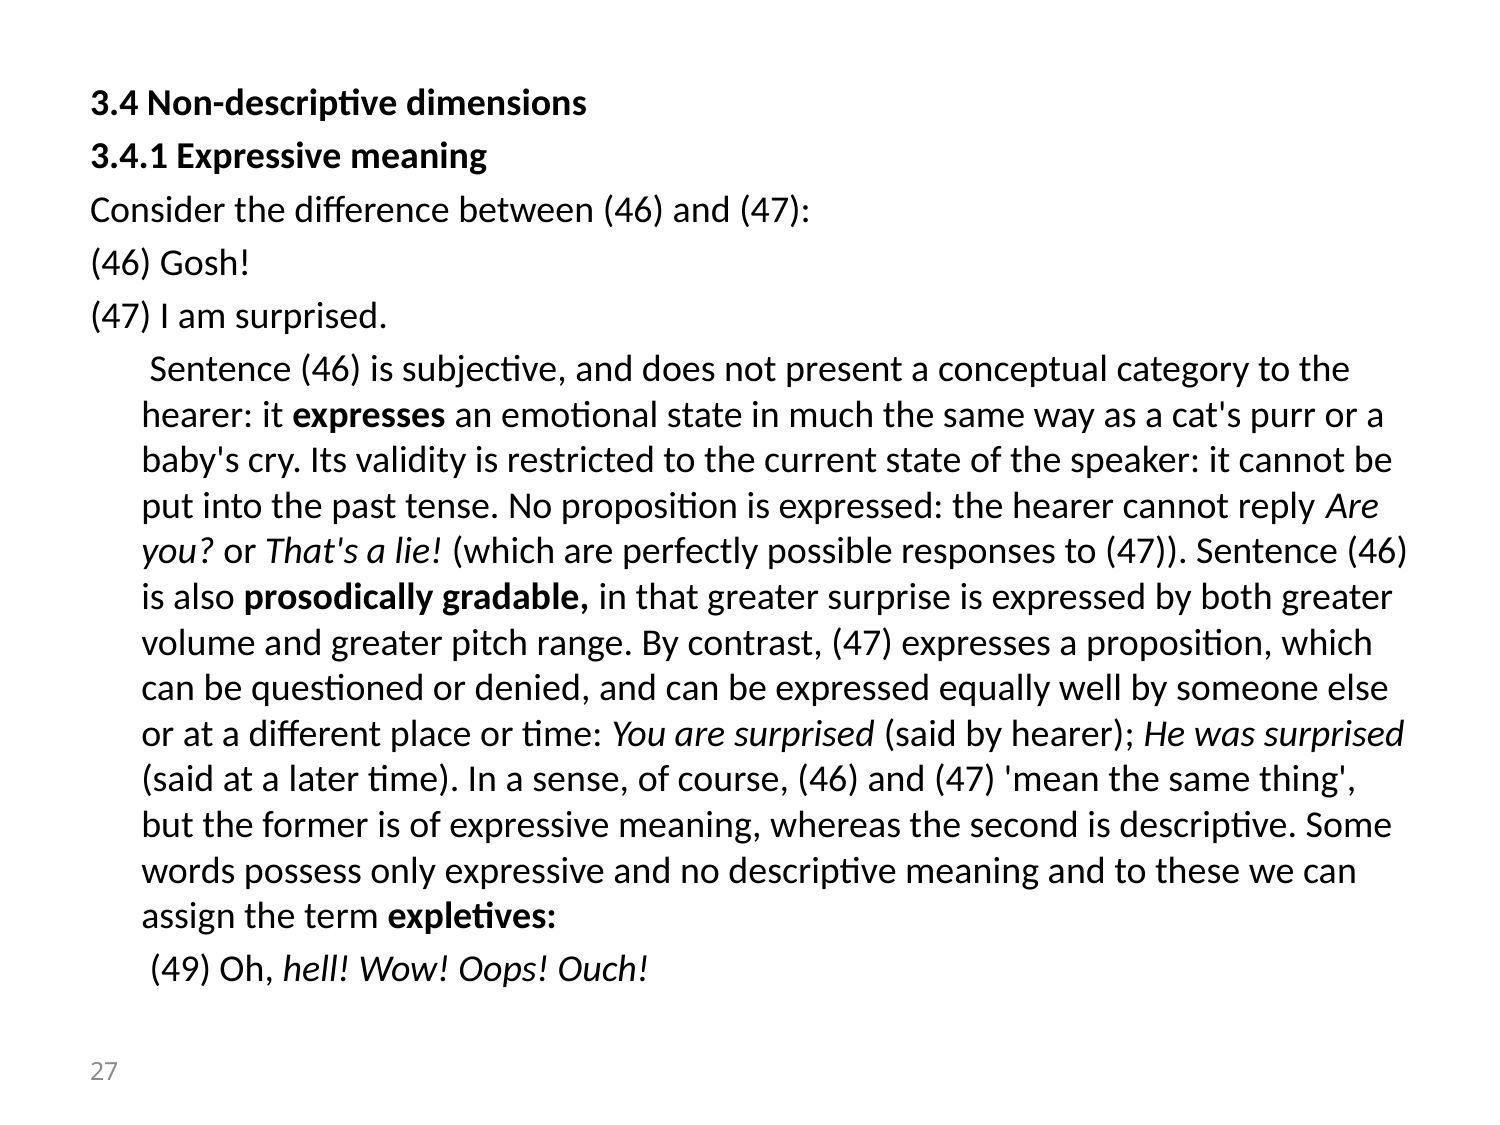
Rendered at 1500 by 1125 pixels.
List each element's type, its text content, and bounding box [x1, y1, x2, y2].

slide_number 27 [75, 1042, 425, 1103]
list 3.4 Non-descriptive dimensions 3.4.1 Expressive meaning Consider the difference between (46) and (47): (46) Gosh! (47) I am surprised. Sentence (46) is subjective, and does not present a conceptual category to the hearer: it expresses an emotional state in much the same way as a cat's purr or a baby's cry. Its validity is restricted to the current state of the speaker: it cannot be put into the past tense. No proposition is expressed: the hearer cannot reply Are you? or That's a lie! (which are perfectly possible responses to (47)). Sentence (46) is also prosodically gradable, in that greater surprise is expressed by both greater volume and greater pitch range. By contrast, (47) expresses a proposition, which can be questioned or denied, and can be expressed equally well by someone else or at a different place or time: You are surprised (said by hearer); He was surprised (said at a later time). In a sense, of course, (46) and (47) 'mean the same thing', but the former is of expressive meaning, whereas the second is descriptive. Some words possess only expressive and no descriptive meaning and to these we can assign the term expletives: (49) Oh, hell! Wow! Oops! Ouch! [75, 70, 1425, 1005]
